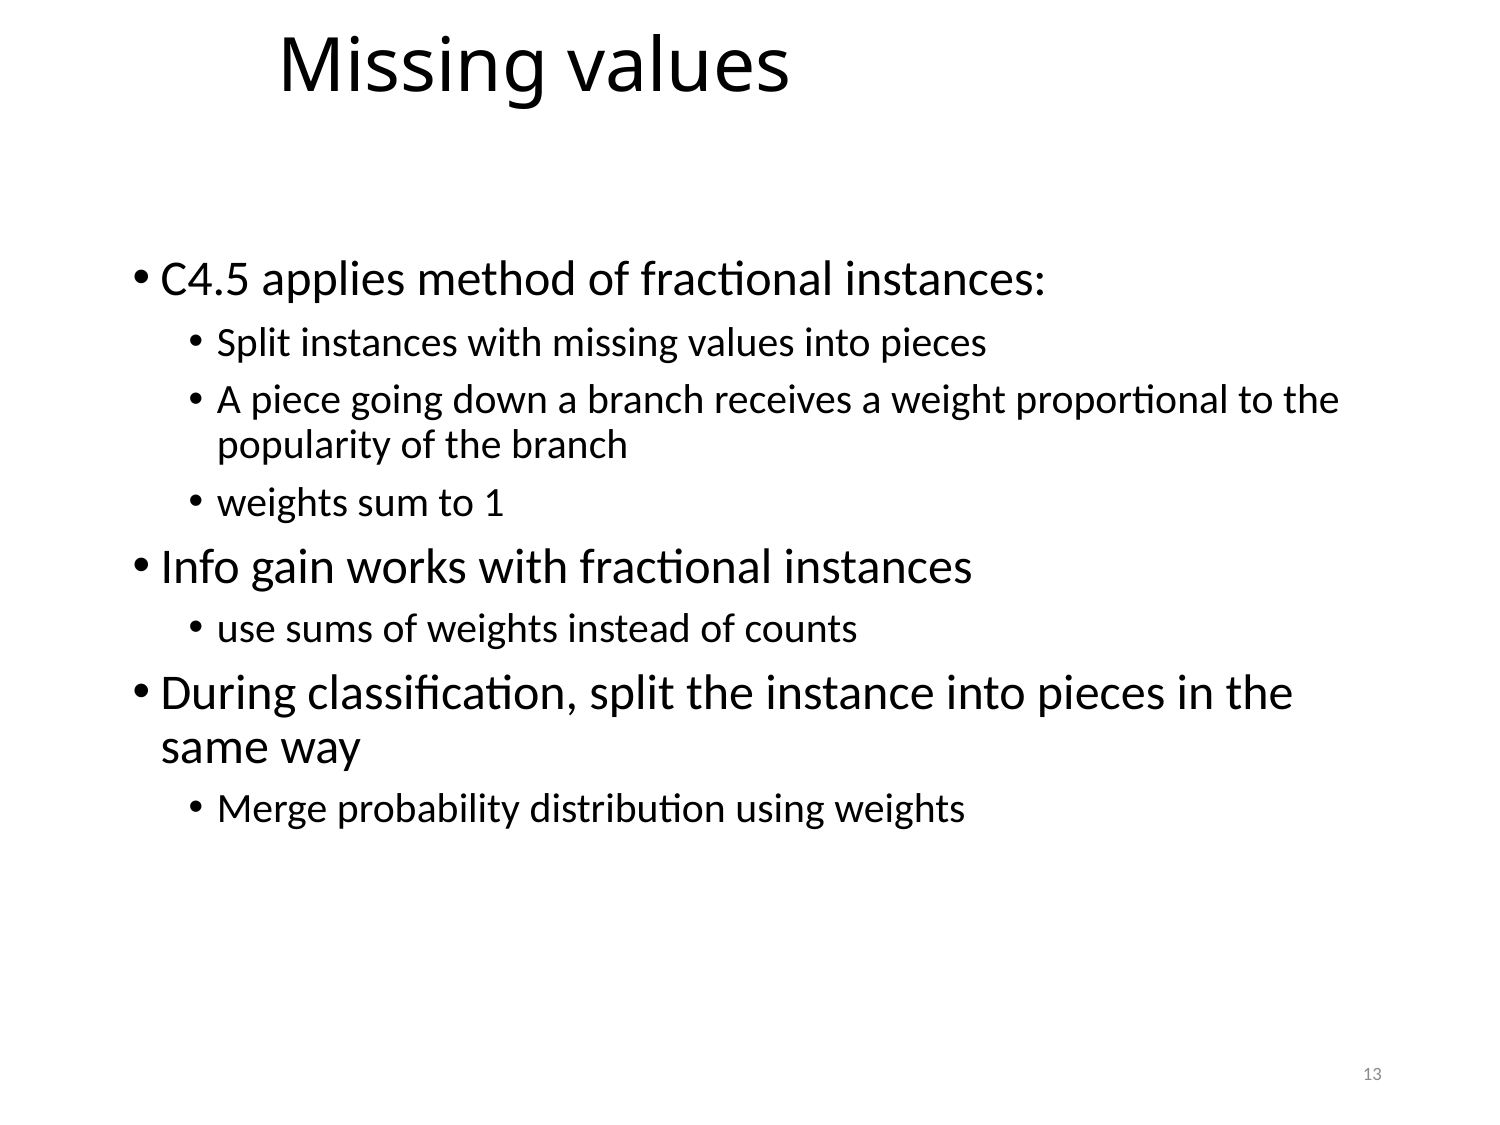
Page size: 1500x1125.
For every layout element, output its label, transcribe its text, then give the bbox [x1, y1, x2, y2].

slide_number 13 [1059, 1042, 1397, 1103]
title Missing values [262, 0, 1500, 148]
list C4.5 applies method of fractional instances: Split instances with missing values into pieces A piece going down a branch receives a weight proportional to the popularity of the branch weights sum to 1 Info gain works with fractional instances use sums of weights instead of counts During classification, split the instance into pieces in the same way Merge probability distribution using weights [117, 244, 1417, 897]
